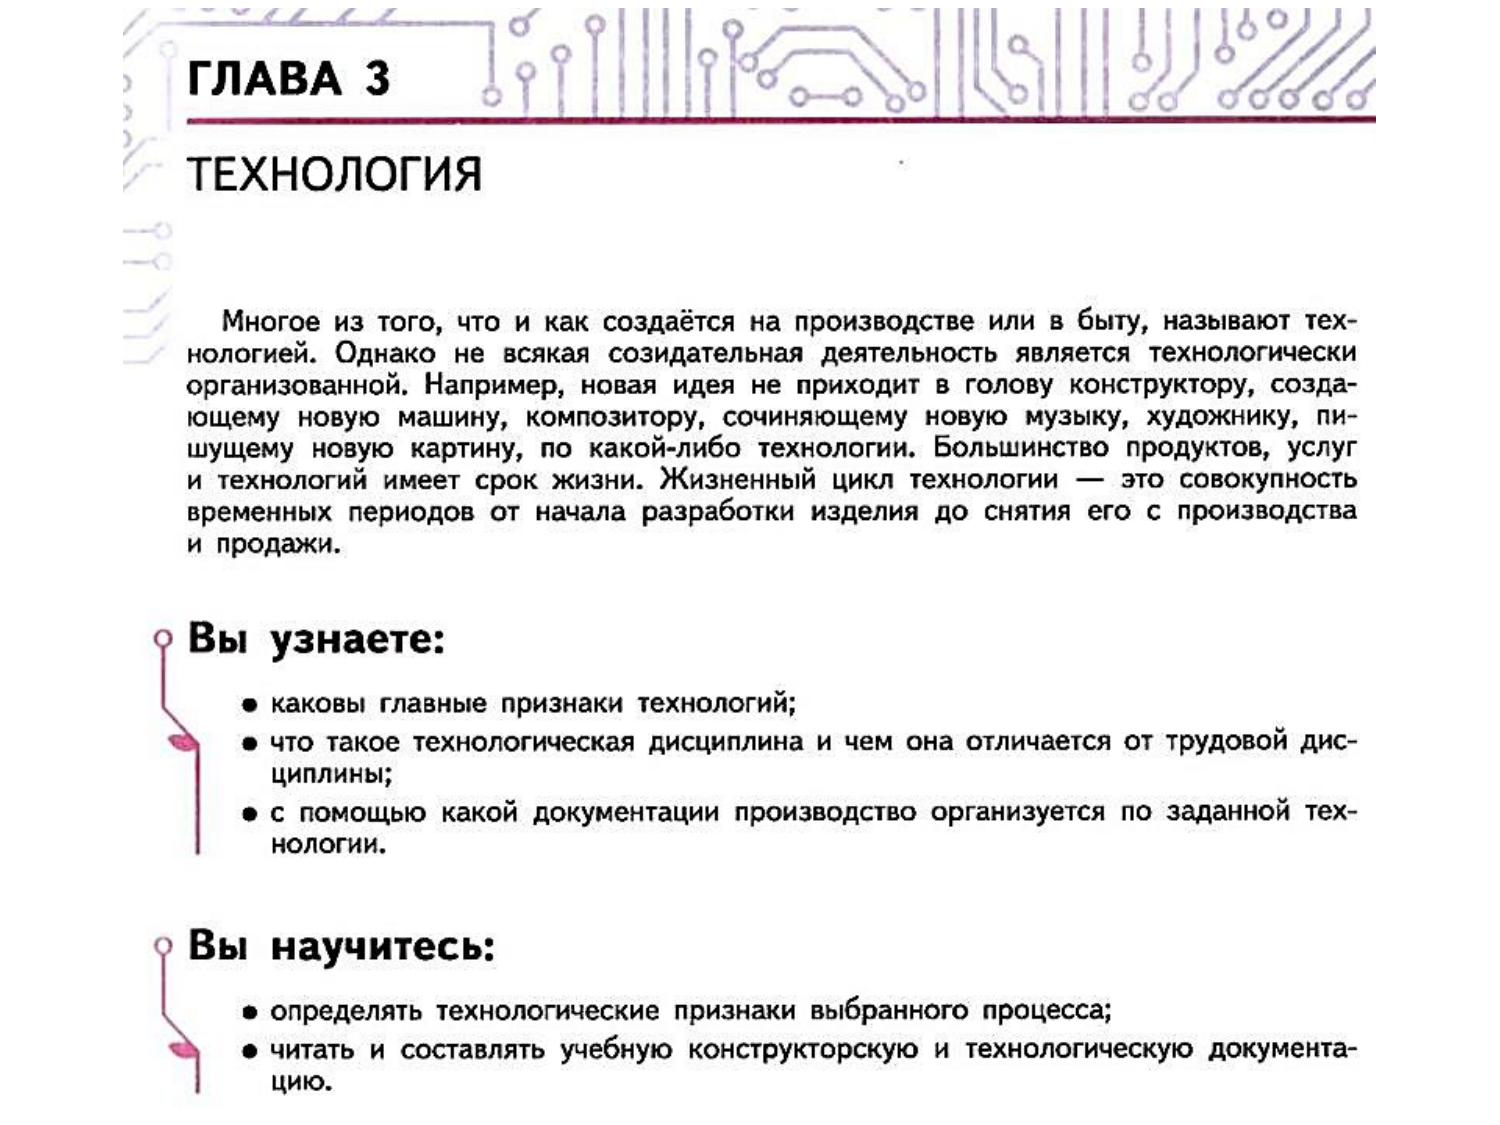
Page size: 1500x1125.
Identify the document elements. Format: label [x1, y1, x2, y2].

picture [123, 8, 1377, 1117]
